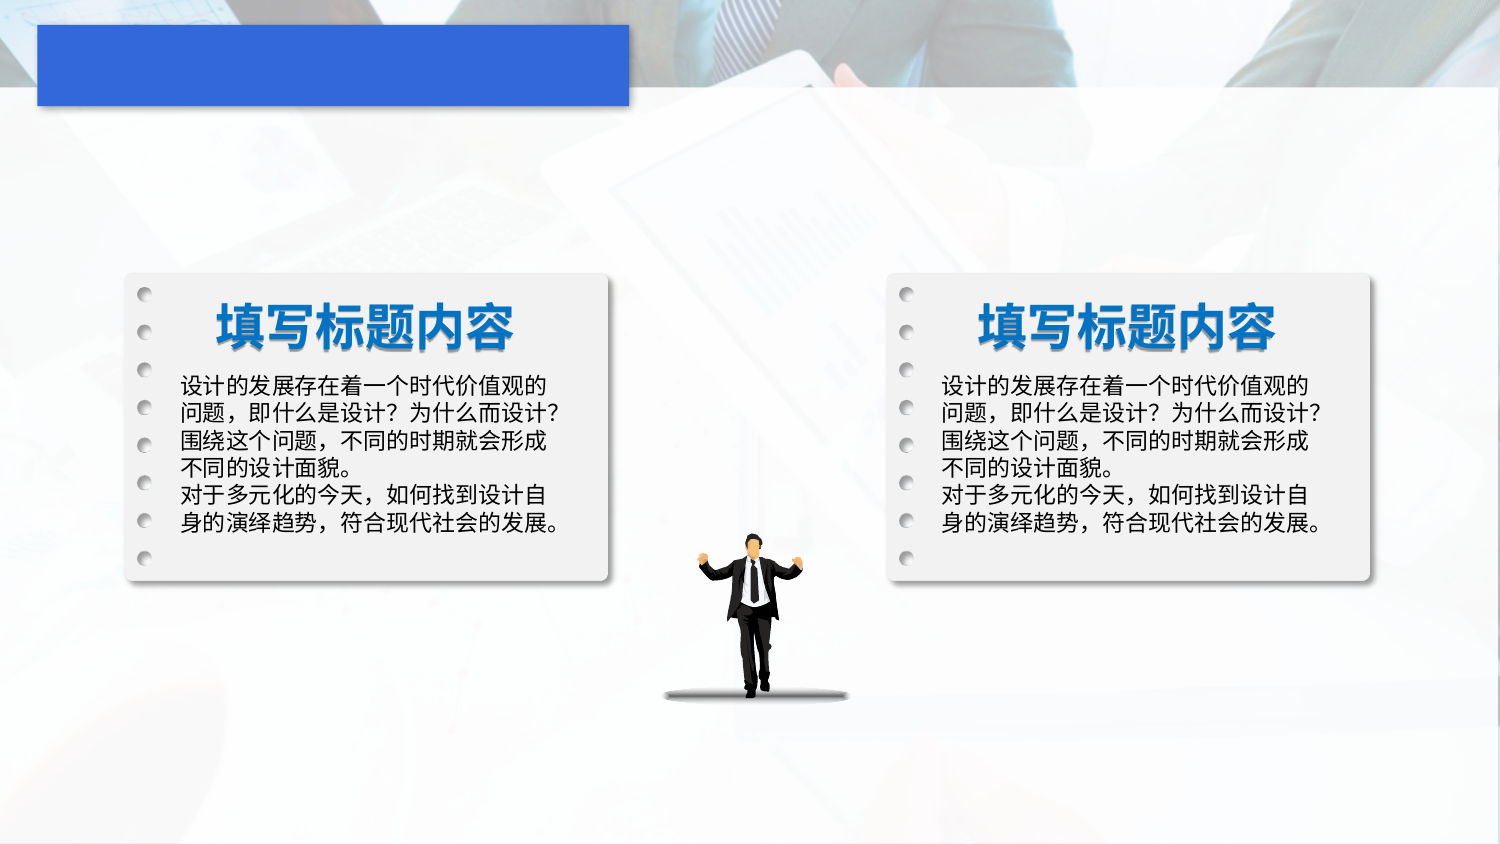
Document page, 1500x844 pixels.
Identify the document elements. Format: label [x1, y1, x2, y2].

text_box [119, 269, 621, 595]
text_box [659, 686, 853, 706]
text_box [881, 269, 1383, 595]
text_box [697, 532, 803, 699]
